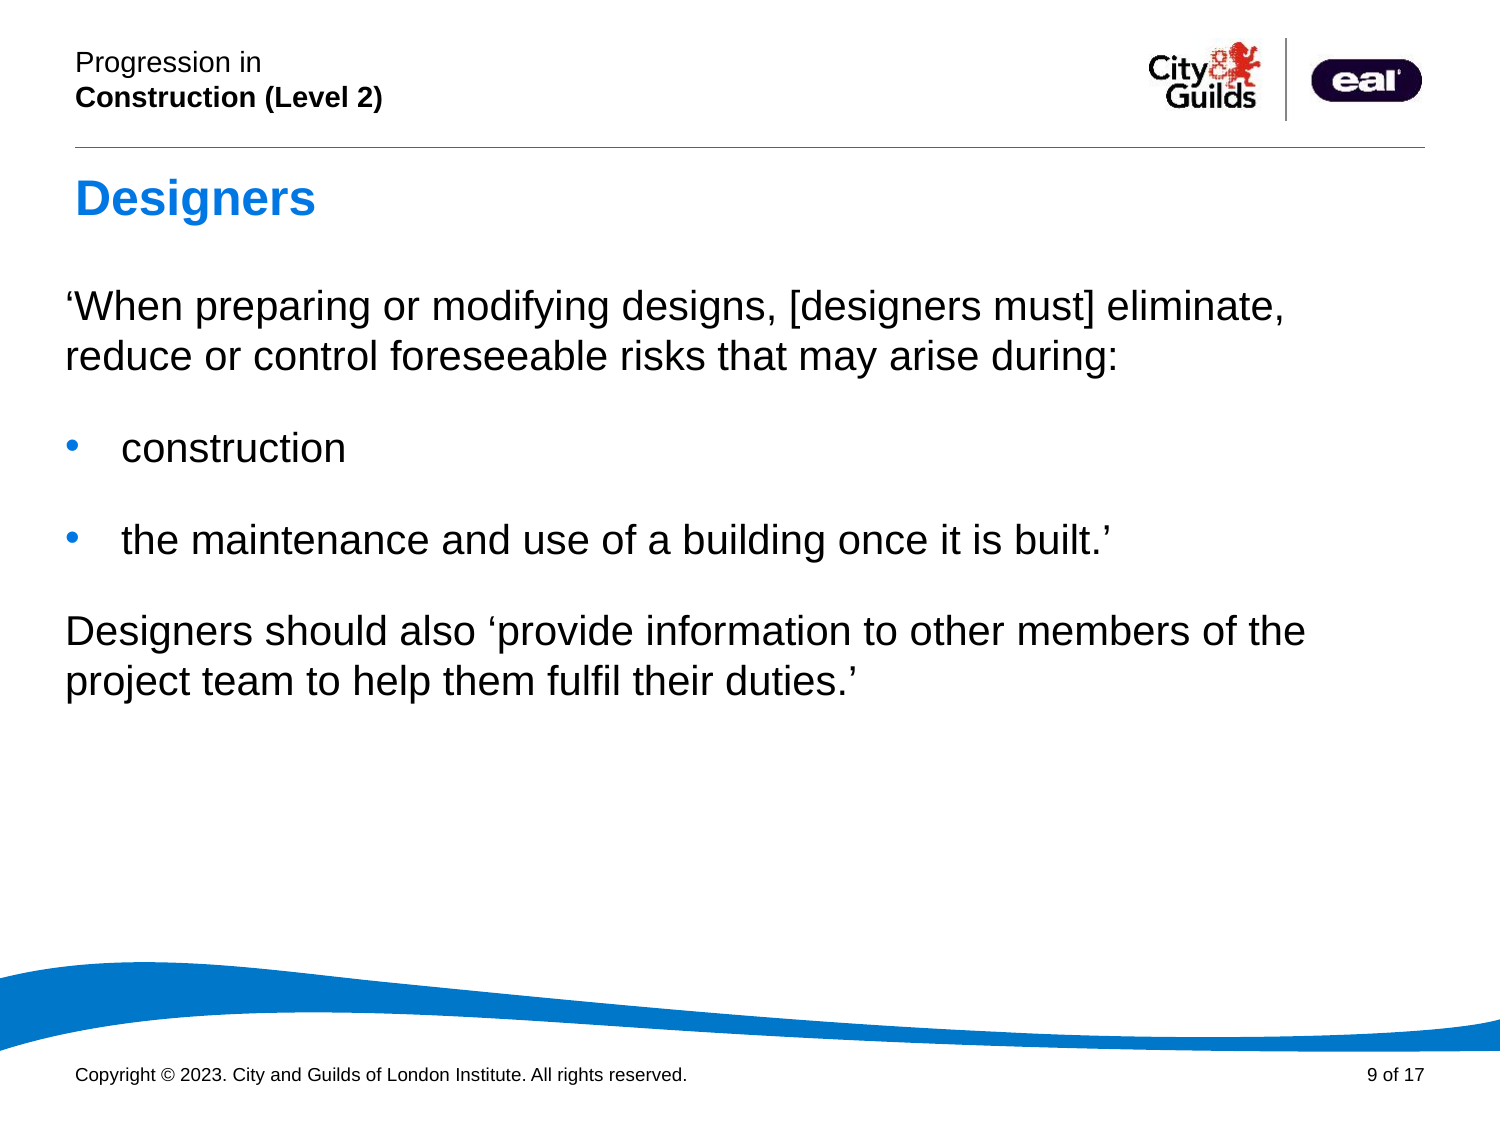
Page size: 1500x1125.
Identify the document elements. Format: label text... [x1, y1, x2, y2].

list ‘When preparing or modifying designs, [designers must] eliminate, reduce or control foreseeable risks that may arise during: construction the maintenance and use of a building once it is built.’ Designers should also ‘provide information to other members of the project team to help them fulfil their duties.’ [64, 278, 1416, 764]
picture [1149, 38, 1422, 121]
title Designers [74, 165, 1426, 229]
